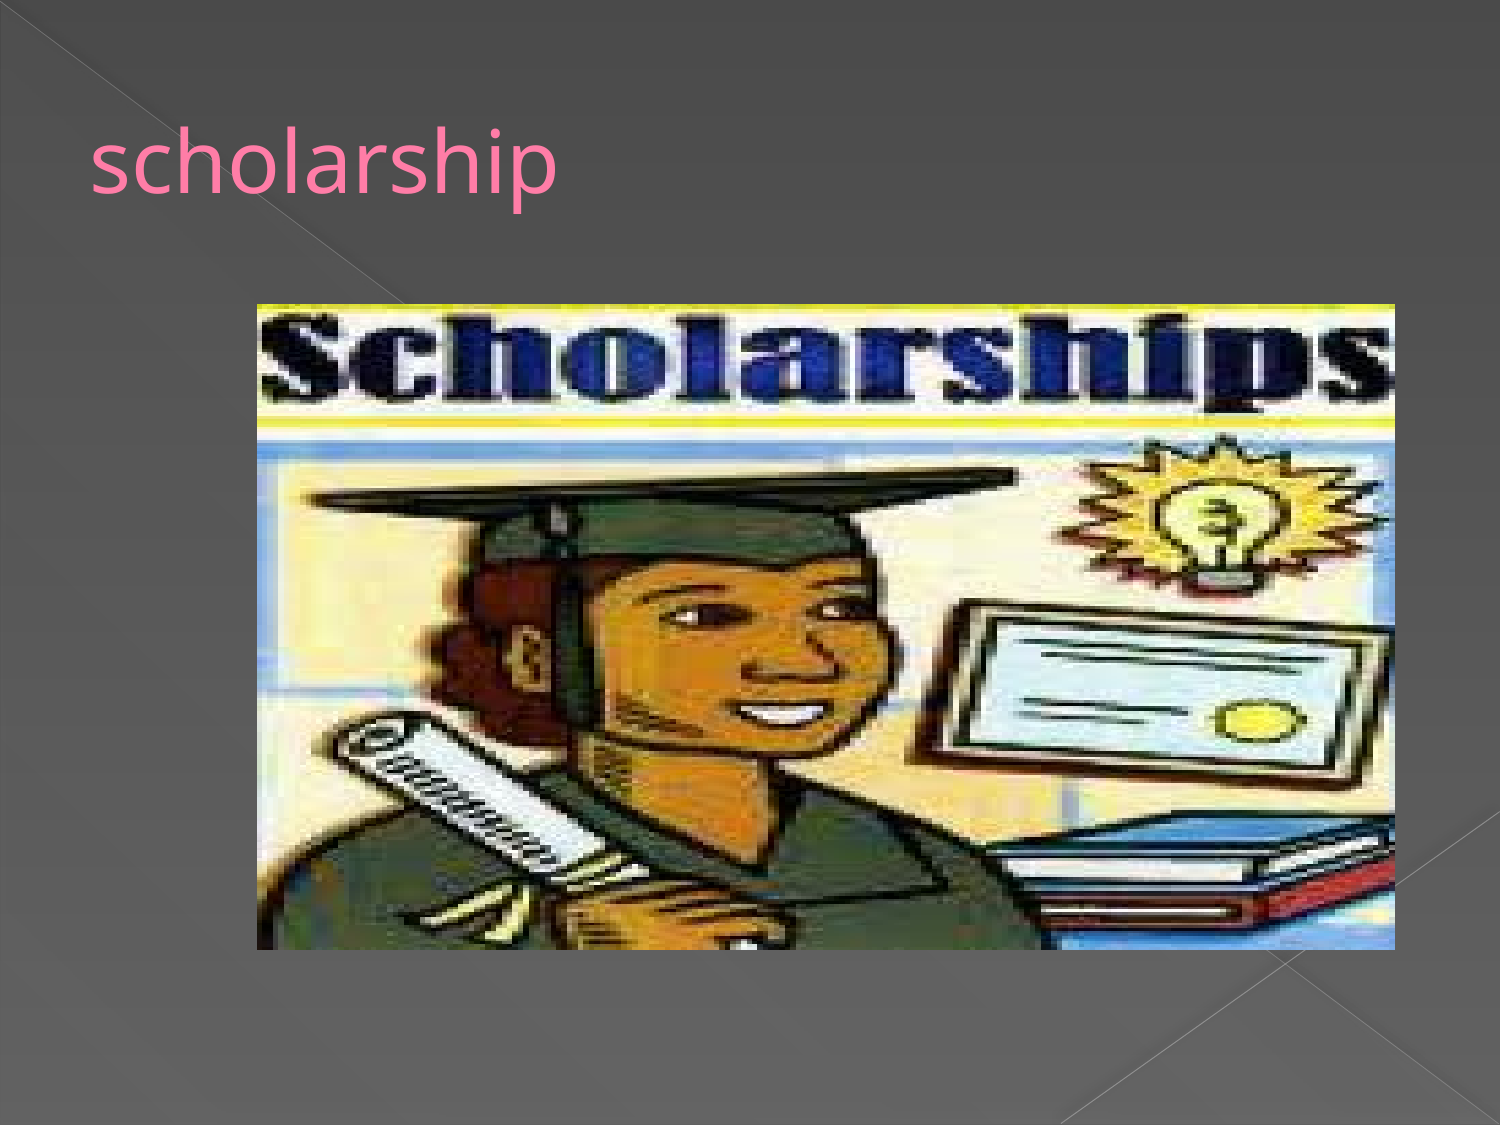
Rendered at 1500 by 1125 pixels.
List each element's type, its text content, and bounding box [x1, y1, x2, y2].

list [257, 304, 1395, 950]
title scholarship [75, 43, 1425, 274]
